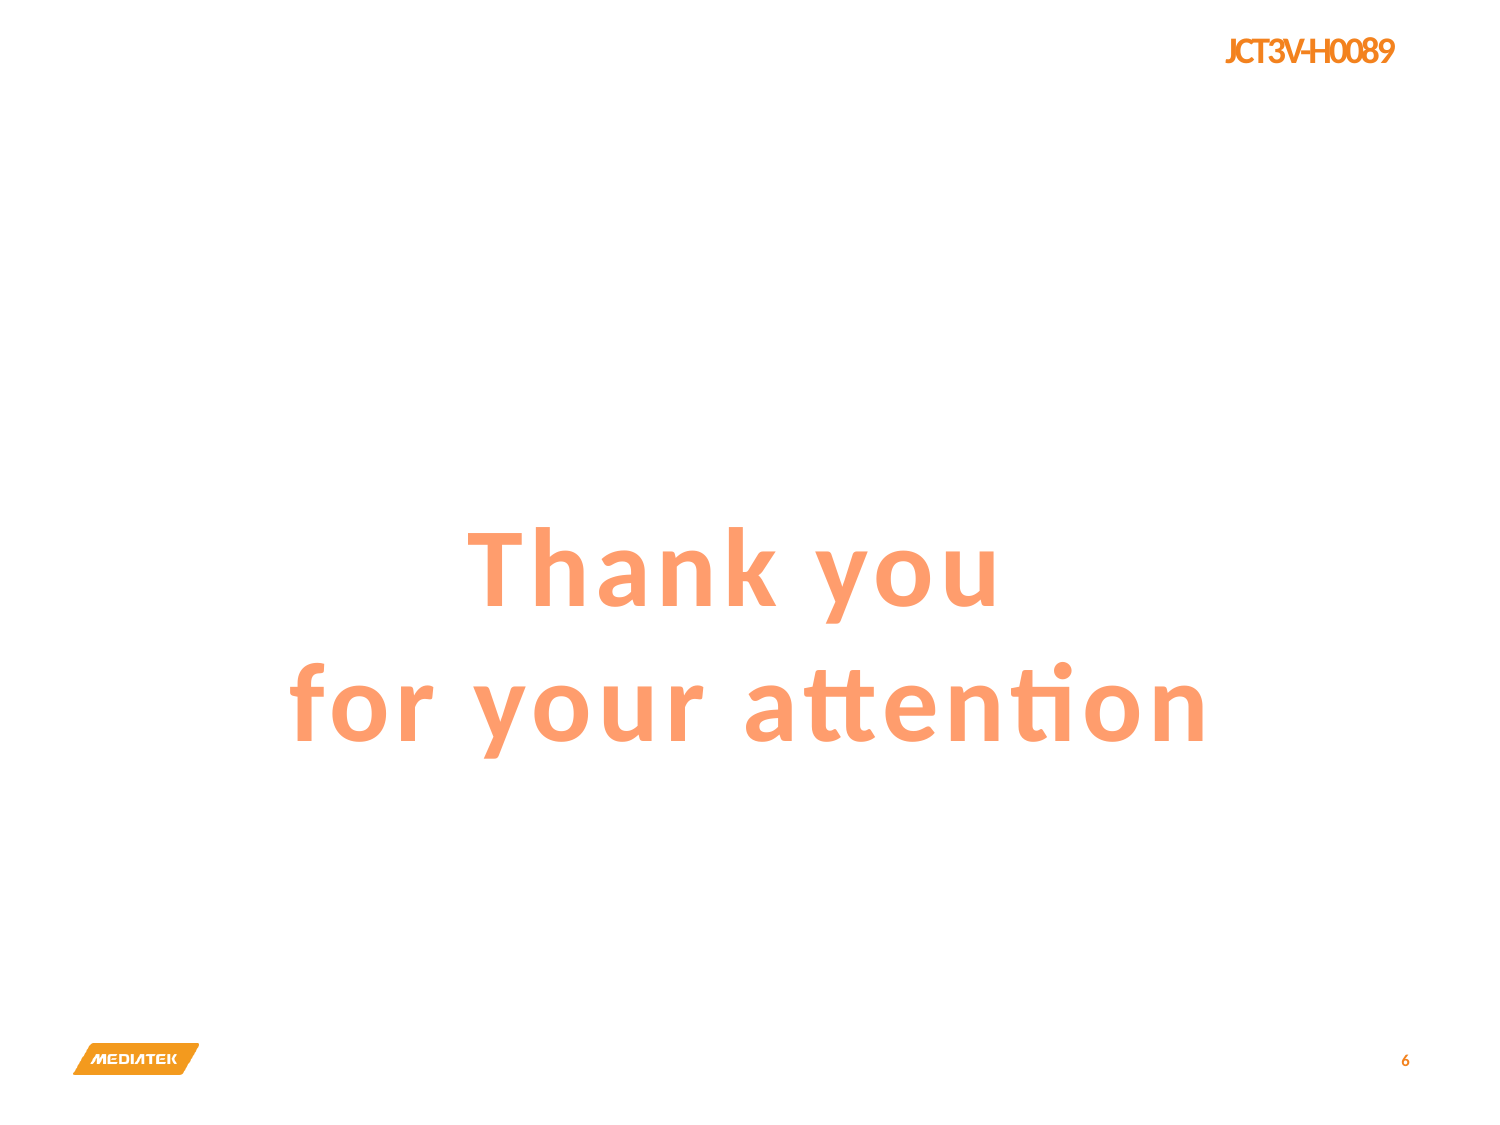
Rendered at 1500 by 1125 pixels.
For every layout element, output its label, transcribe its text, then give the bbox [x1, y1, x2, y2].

picture [73, 1043, 199, 1075]
text_box Thank you for your attention [274, 486, 1226, 772]
slide_number 6 [1251, 1029, 1425, 1090]
